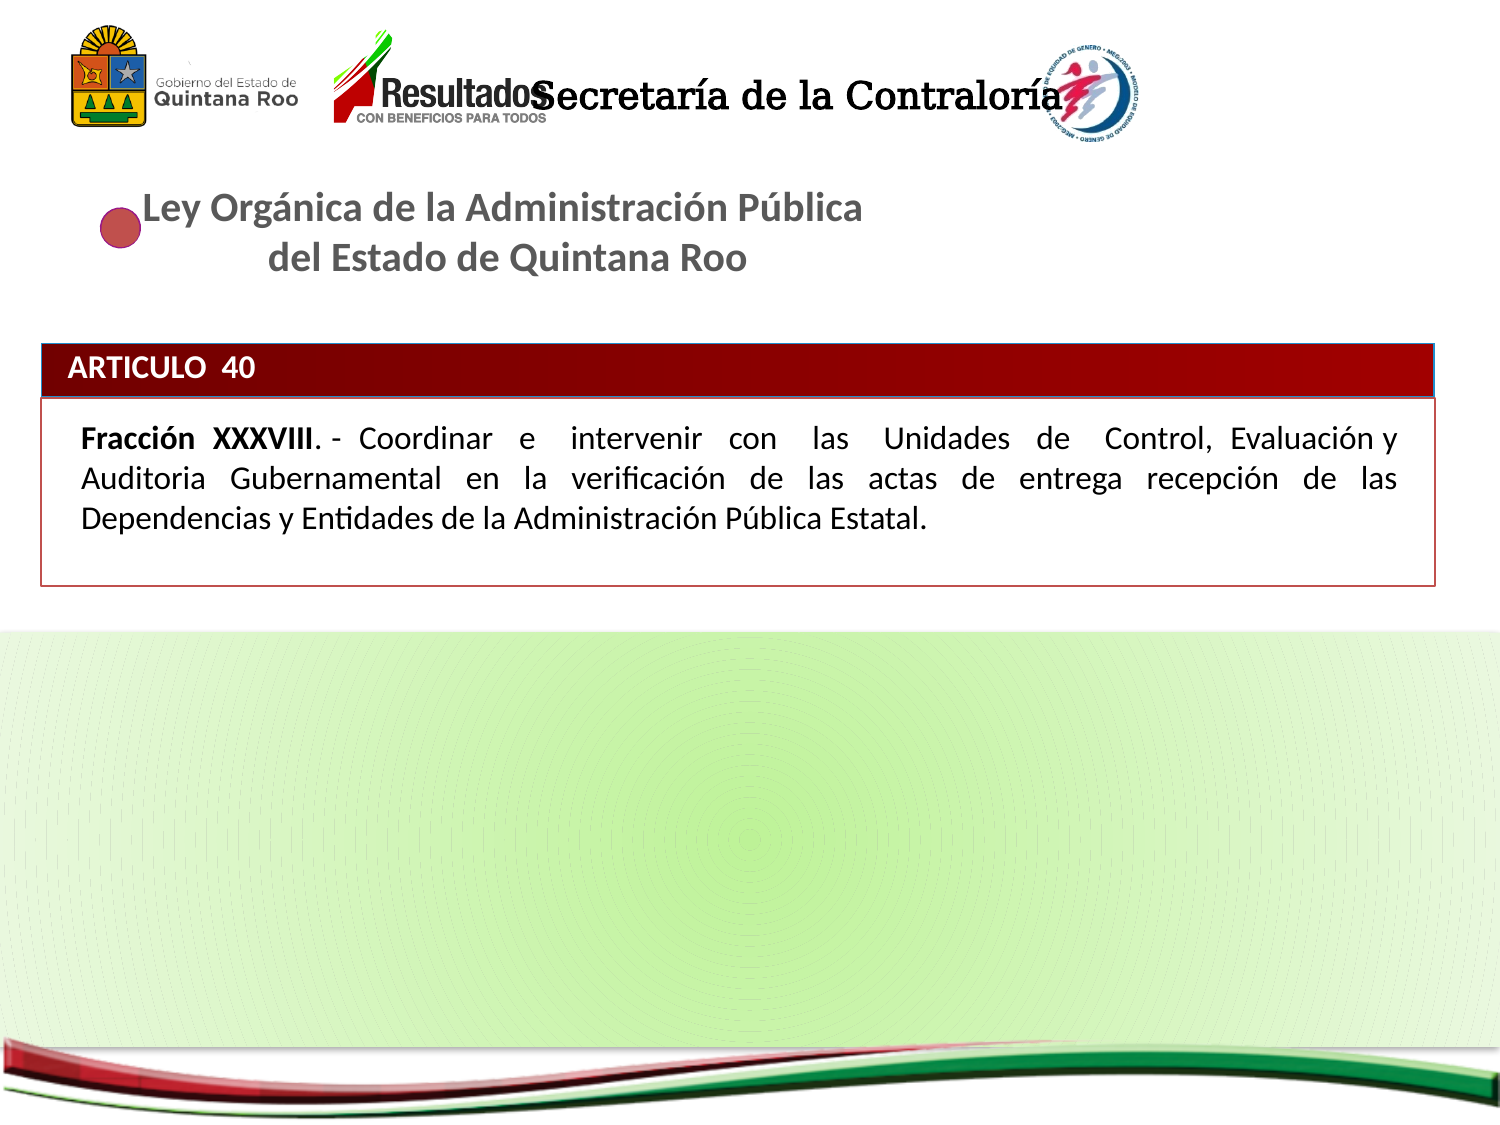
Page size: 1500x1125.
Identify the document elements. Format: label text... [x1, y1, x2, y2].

text_box Ley Orgánica de la Administración Pública del Estado de Quintana Roo [123, 172, 892, 338]
picture [1042, 45, 1140, 142]
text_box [41, 343, 1436, 587]
picture [0, 1031, 1500, 1125]
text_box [100, 207, 141, 248]
picture [318, 23, 563, 130]
text_box [0, 632, 1500, 1030]
picture [58, 25, 303, 130]
text_box Secretaría de la Contraloría [567, 63, 1037, 124]
